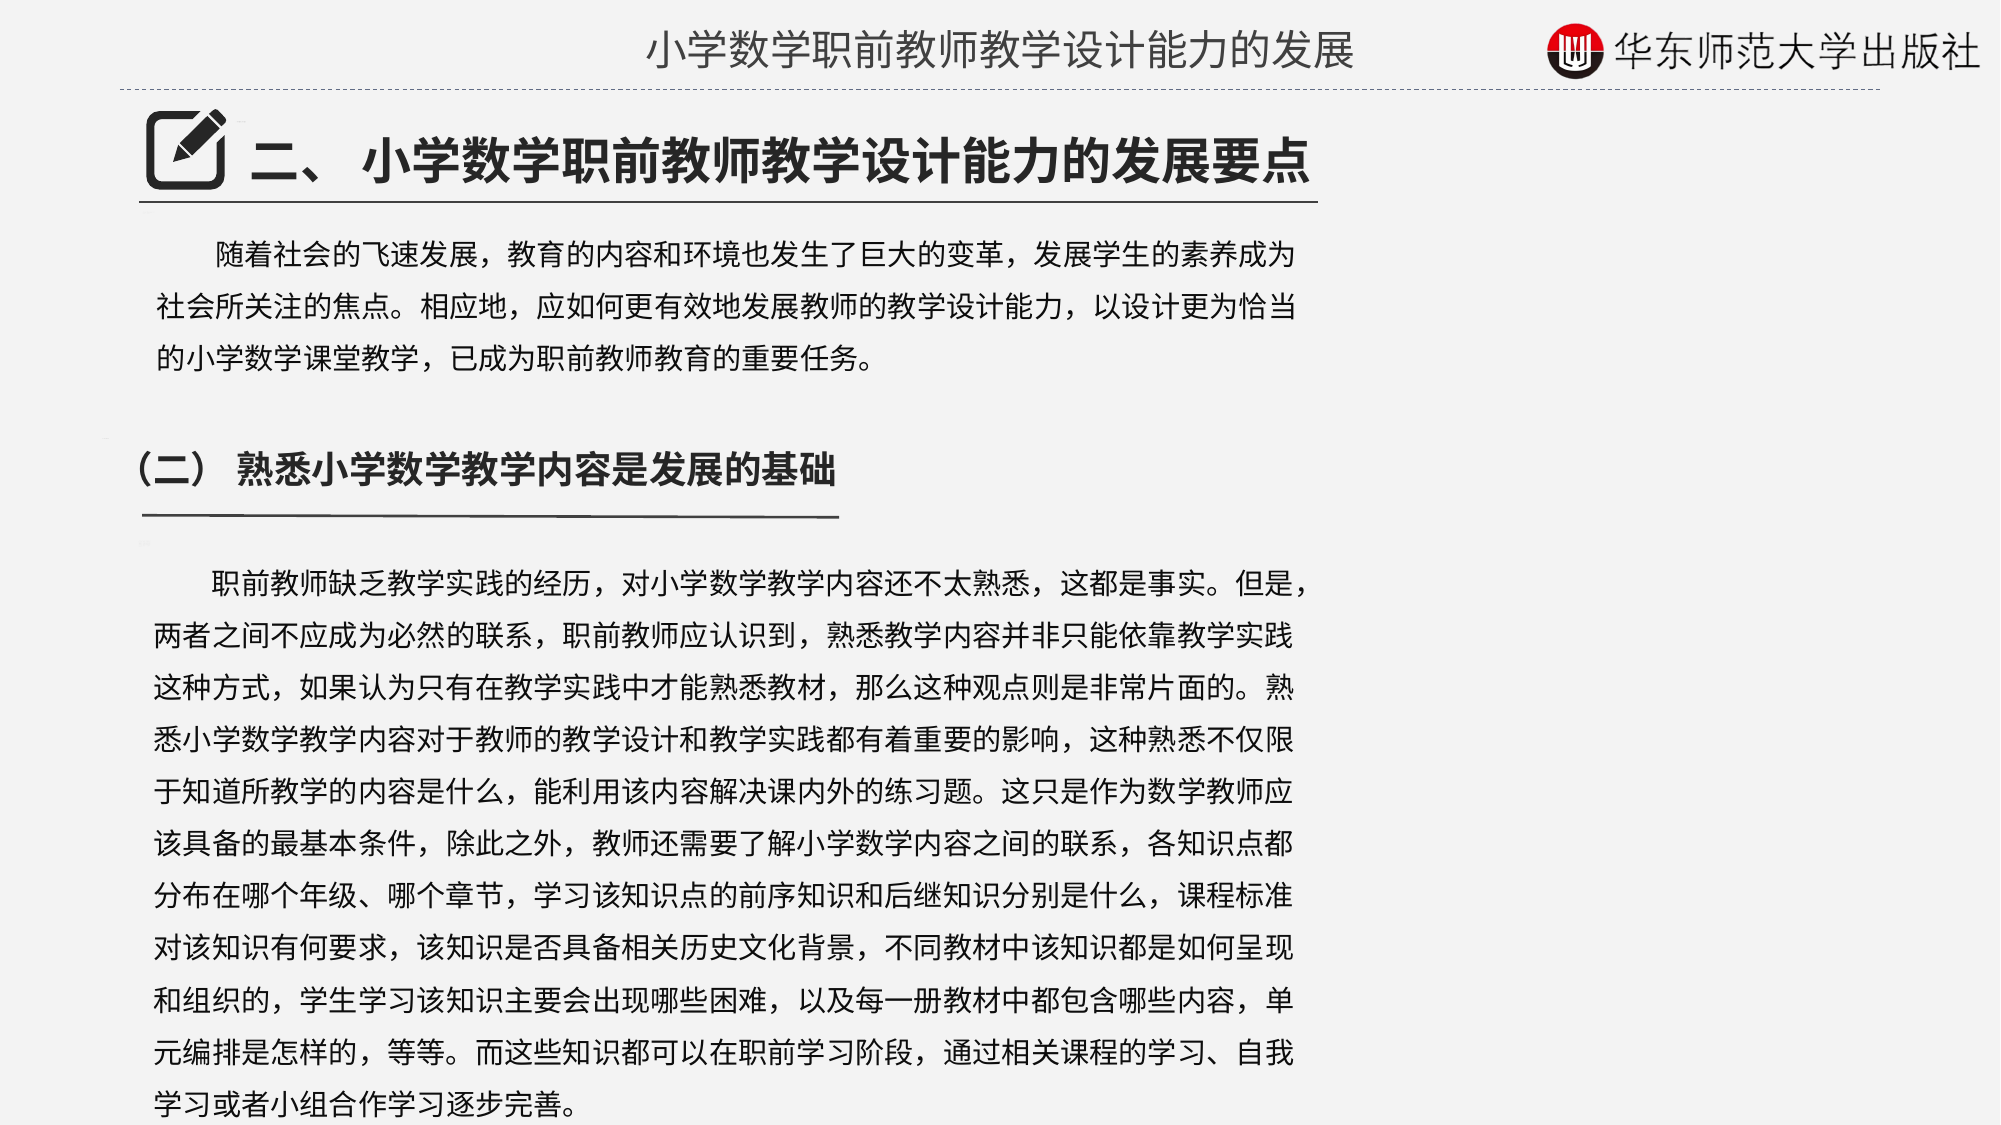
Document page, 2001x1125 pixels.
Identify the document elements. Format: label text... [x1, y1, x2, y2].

text_box 小学数学职前教师教学设计能力的发展 [619, 23, 1381, 74]
text_box （二） 熟悉小学数学教学内容是发展的基础 [101, 438, 1124, 498]
text_box [146, 111, 225, 190]
text_box 二、 小学数学职前教师教学设计能力的发展要点 [235, 121, 1381, 197]
text_box [208, 109, 227, 127]
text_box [1536, 13, 1989, 83]
text_box 随着社会的飞速发展，教育的内容和环境也发生了巨大的变革，发展学生的素养成为社会所关注的焦点。相应地，应如何更有效地发展教师的教学设计能力，以设计更为恰当的小学数学课堂教学，已成为职前教师教育的重要任务。 [142, 212, 1320, 383]
text_box 职前教师缺乏教学实践的经历，对小学数学教学内容还不太熟悉，这都是事实。但是，两者之间不应成为必然的联系，职前教师应认识到，熟悉教学内容并非只能依靠教学实践这种方式，如果认为只有在教学实践中才能熟悉教材，那么这种观点则是非常片面的。熟悉小学数学教学内容对于教师的教学设计和教学实践都有着重要的影响，这种熟悉不仅限于知道所教学的内容是什么，能利用该内容解决课内外的练习题。这只是作为数学教师应该具备的最基本条件，除此之外，教师还需要了解小学数学内容之间的联系，各知识点都分布在哪个年级、哪个章节，学习该知识点的前序知识和后继知识分别是什么，课程标准对该知识有何要求，该知识是否具备相关历史文化背景，不同教材中该知识都是如何呈现和组织的，学生学习该知识主要会出现哪些困难，以及每一册教材中都包含哪些内容，单元编排是怎样的，等等。而这些知识都可以在职前学习阶段，通过相关课程的学习、自我学习或者小组合作学习逐步完善。 [138, 540, 1320, 1125]
